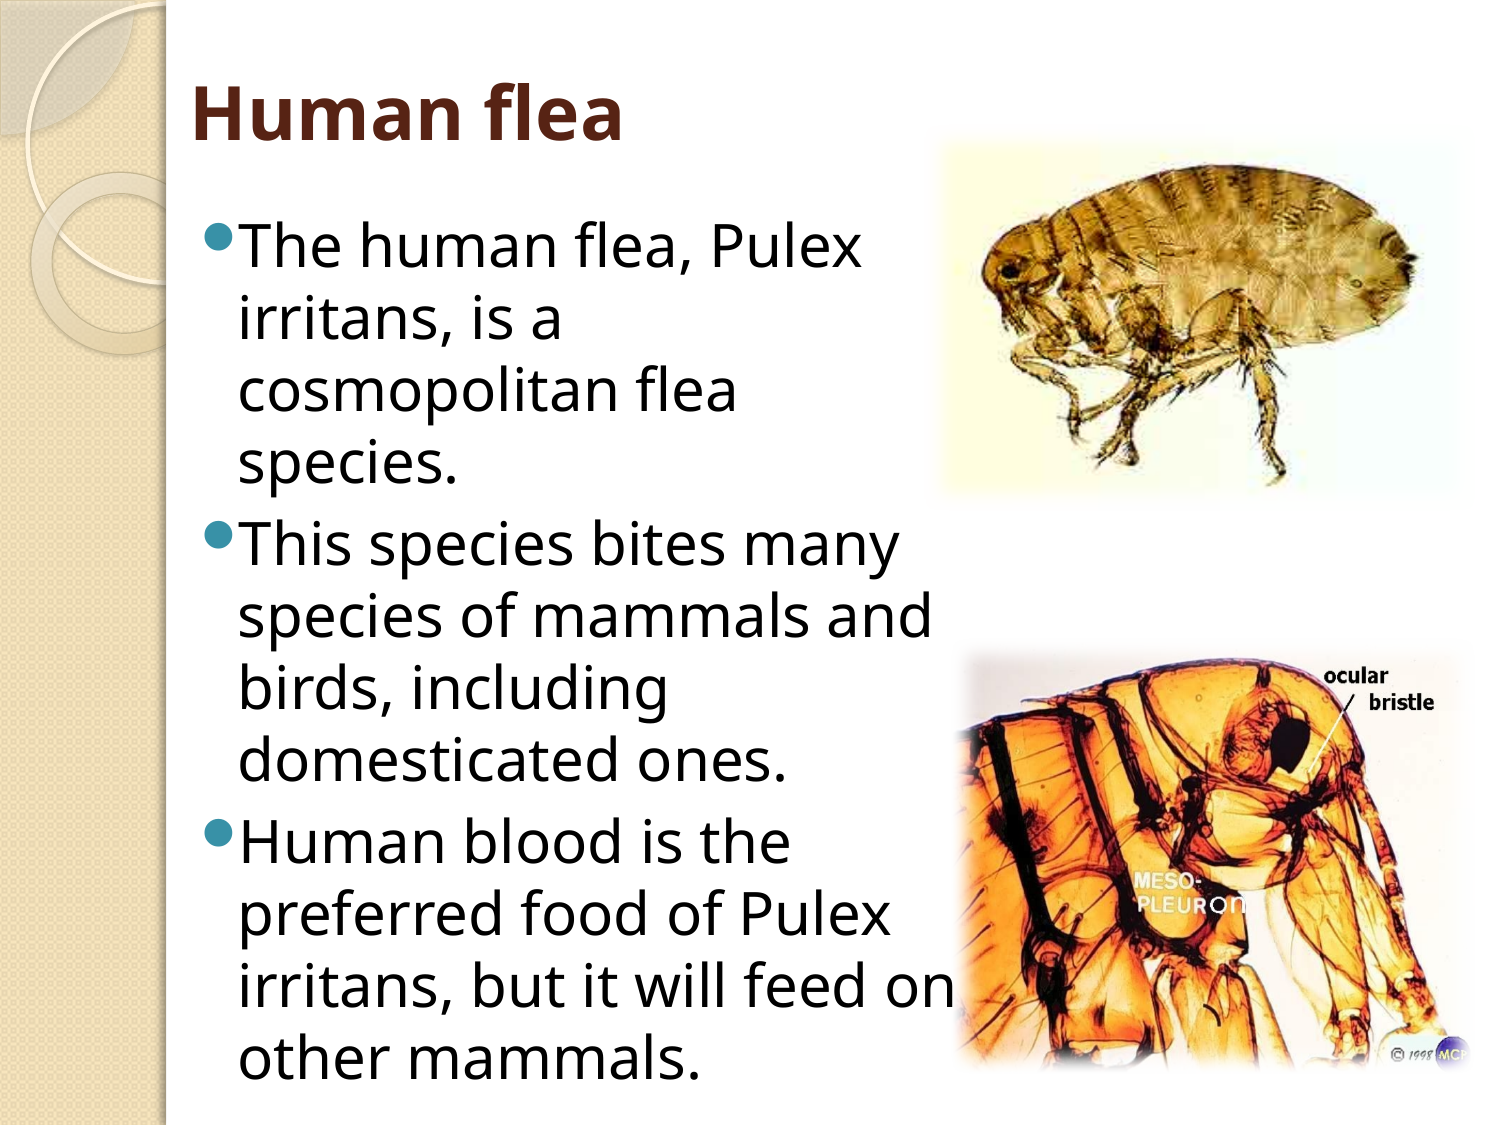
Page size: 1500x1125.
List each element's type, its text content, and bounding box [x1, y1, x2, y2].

list The human flea, Pulex irritans, is a cosmopolitan flea species. This species bites many species of mammals and birds, including domesticated ones. Human blood is the preferred food of Pulex irritans, but it will feed on other mammals. [174, 200, 975, 1100]
title Human flea [174, 45, 1275, 175]
picture [924, 124, 1476, 512]
picture [949, 637, 1476, 1076]
